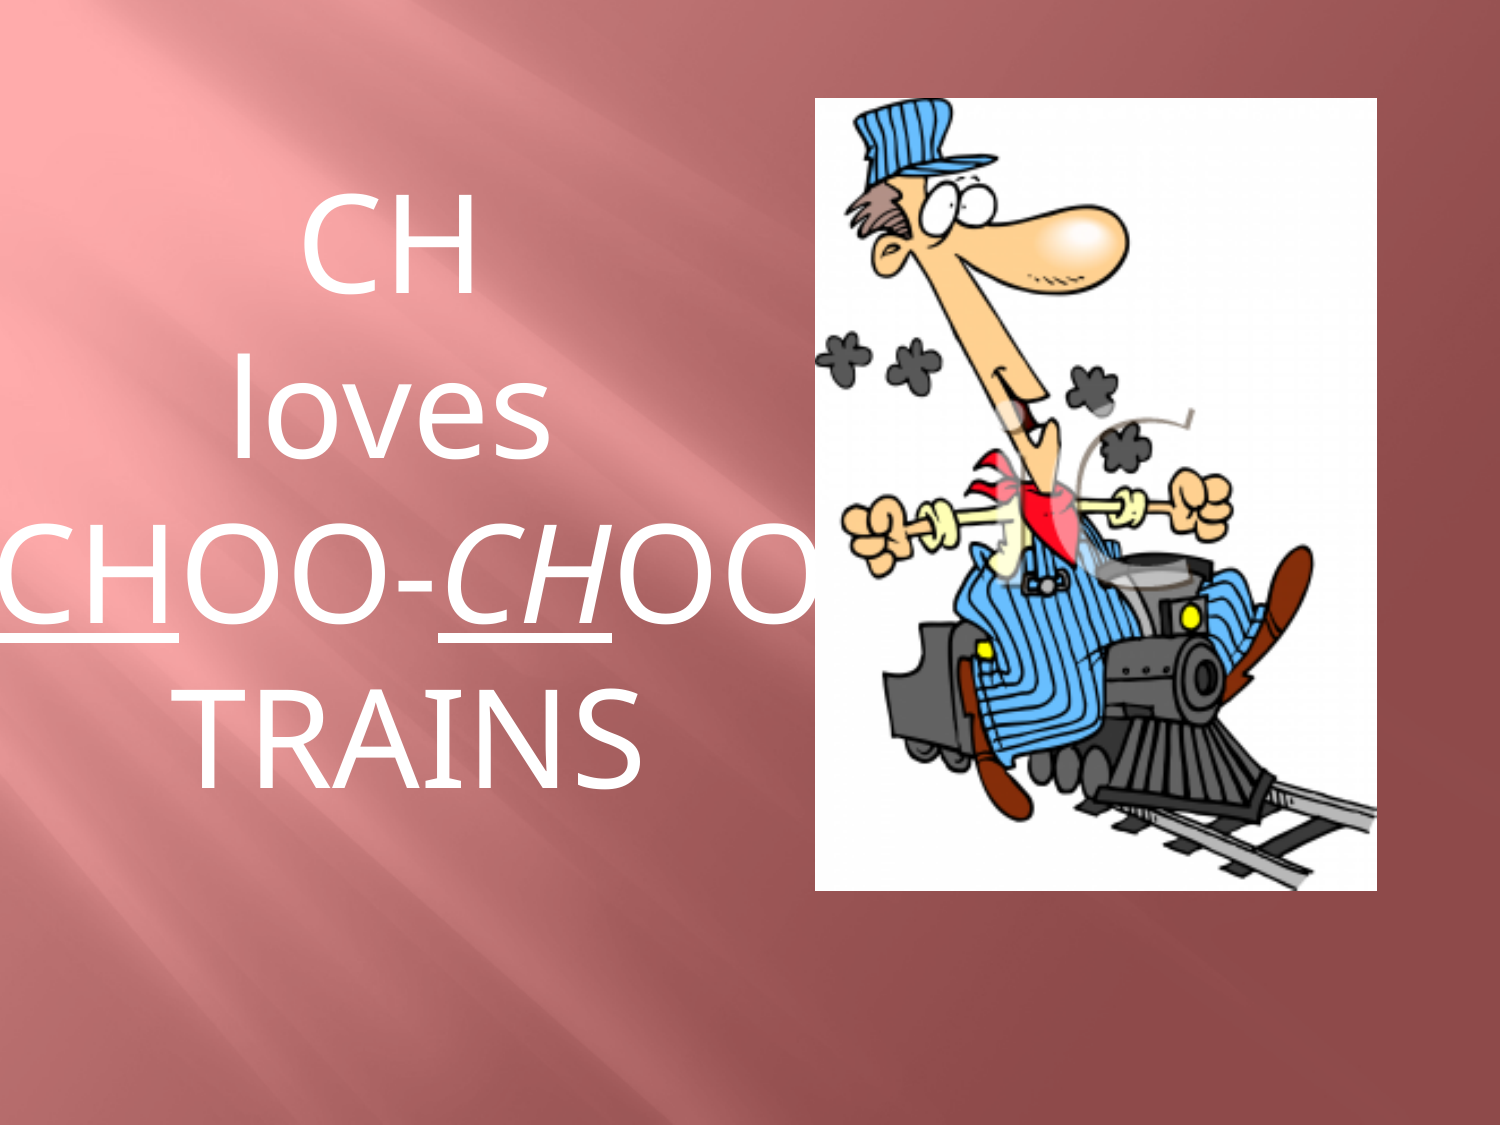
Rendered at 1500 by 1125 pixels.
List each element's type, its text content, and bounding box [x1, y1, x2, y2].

text_box CH loves CHOO-CHOO TRAINS [0, 148, 815, 823]
picture [815, 98, 1377, 892]
